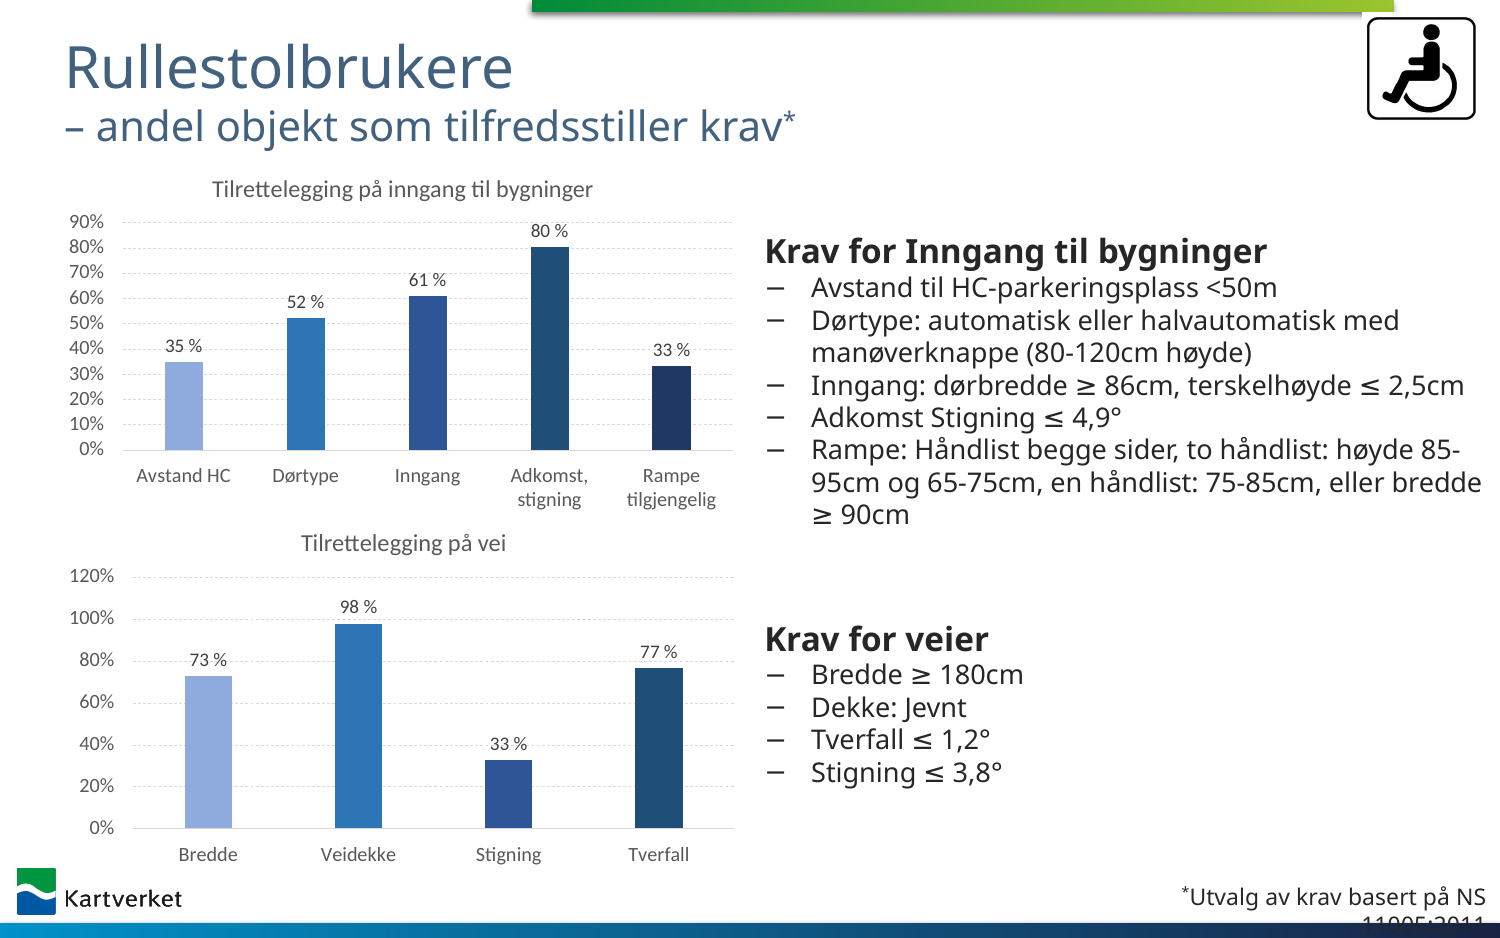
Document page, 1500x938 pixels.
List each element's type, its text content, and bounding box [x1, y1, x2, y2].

text_box *Utvalg av krav basert på NS 11005:2011 [1068, 873, 1500, 938]
picture [62, 166, 744, 519]
text_box Krav for Inngang til bygninger Avstand til HC-parkeringsplass <50m Dørtype: automatisk eller halvautomatisk med manøverknappe (80-120cm høyde) Inngang: dørbredde ≥ 86cm, terskelhøyde ≤ 2,5cm Adkomst Stigning ≤ 4,9° Rampe: Håndlist begge sider, to håndlist: høyde 85-95cm og 65-75cm, en håndlist: 75-85cm, eller bredde ≥ 90cm [749, 223, 1500, 538]
text_box Krav for veier Bredde ≥ 180cm Dekke: Jevnt Tverfall ≤ 1,2° Stigning ≤ 3,8° [749, 610, 1500, 795]
picture [62, 520, 746, 874]
picture [1362, 12, 1481, 126]
text_box Rullestolbrukere – andel objekt som tilfredsstiller krav* [49, 25, 1431, 158]
